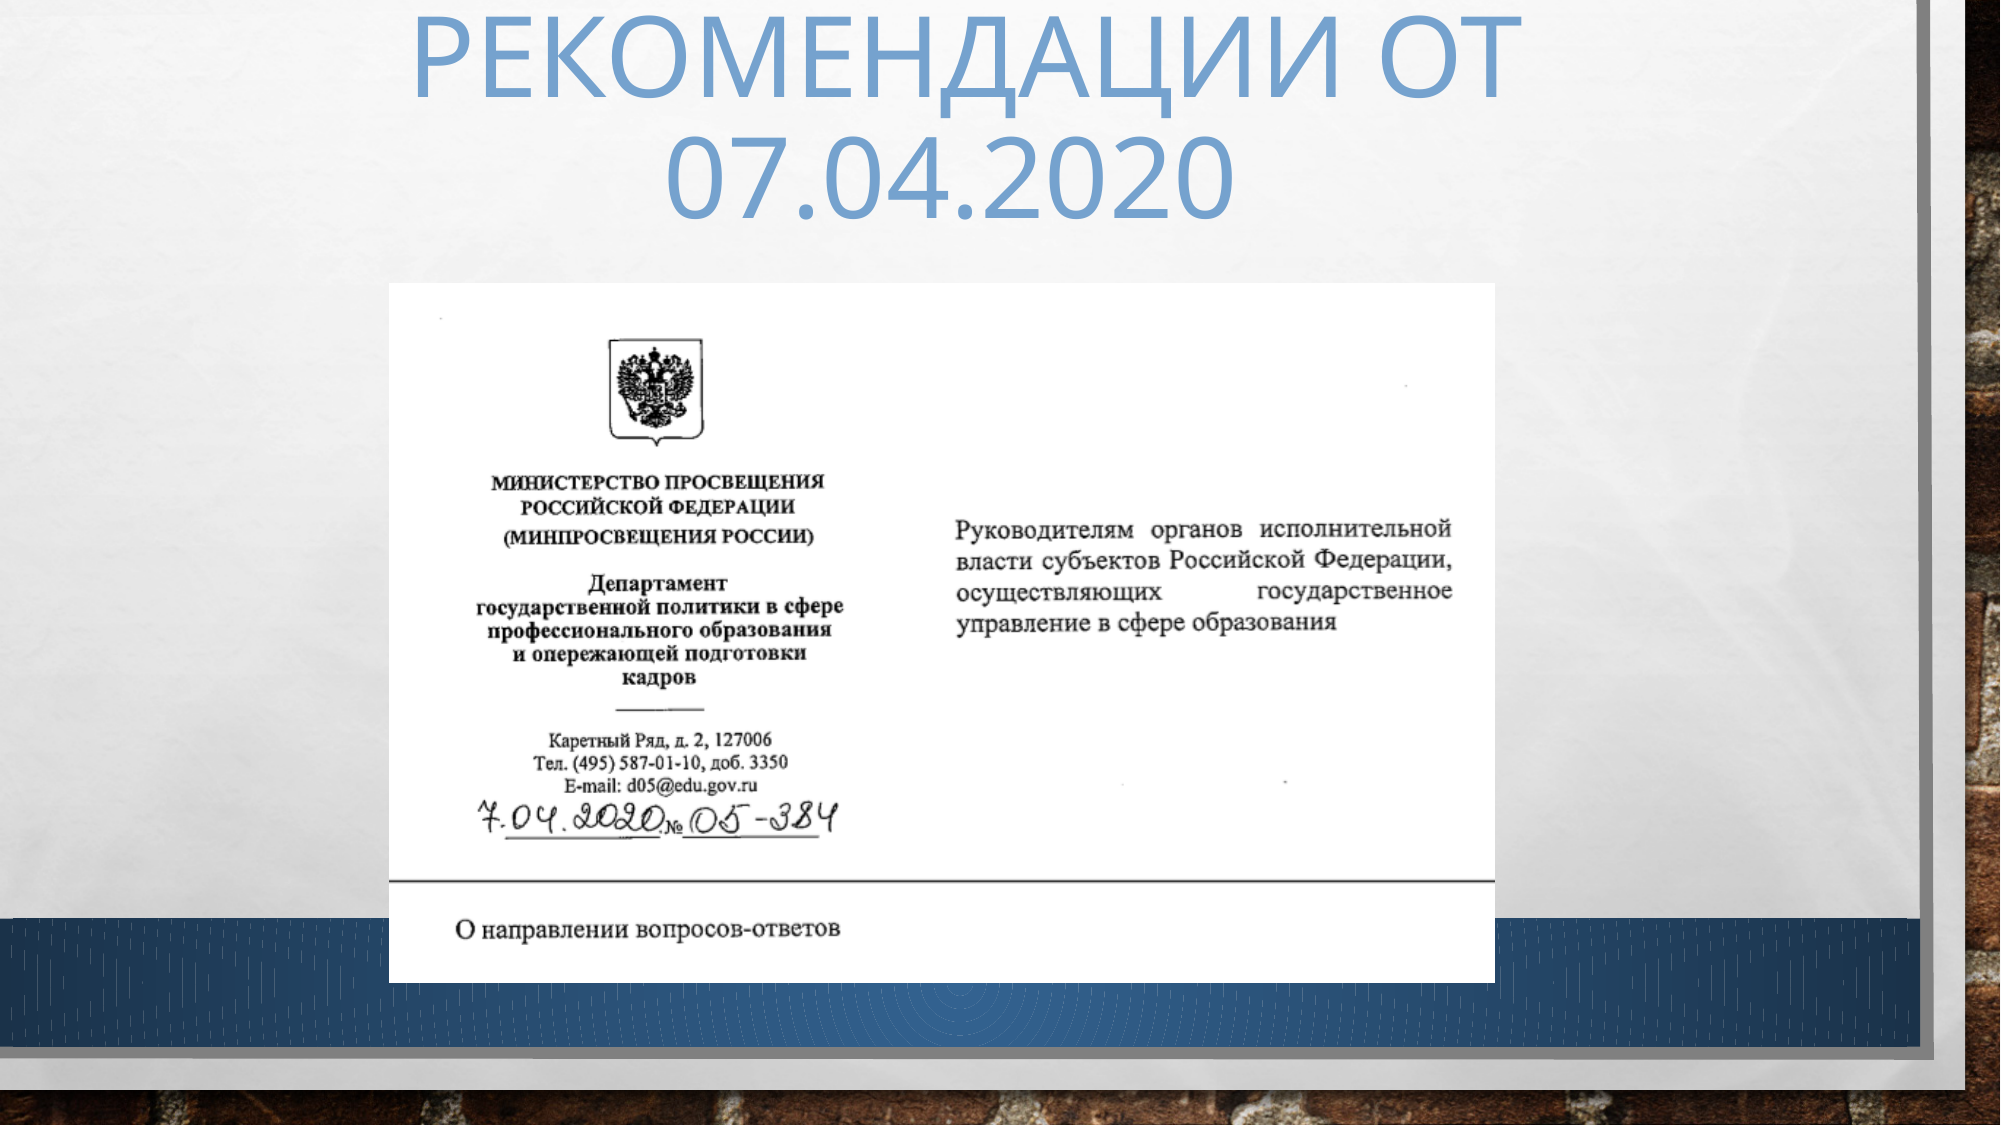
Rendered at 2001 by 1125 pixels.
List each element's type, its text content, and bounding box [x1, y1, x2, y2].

picture [0, 0, 2000, 1125]
title Рекомендации от 07.04.2020 [112, 35, 1818, 208]
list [389, 283, 1496, 983]
